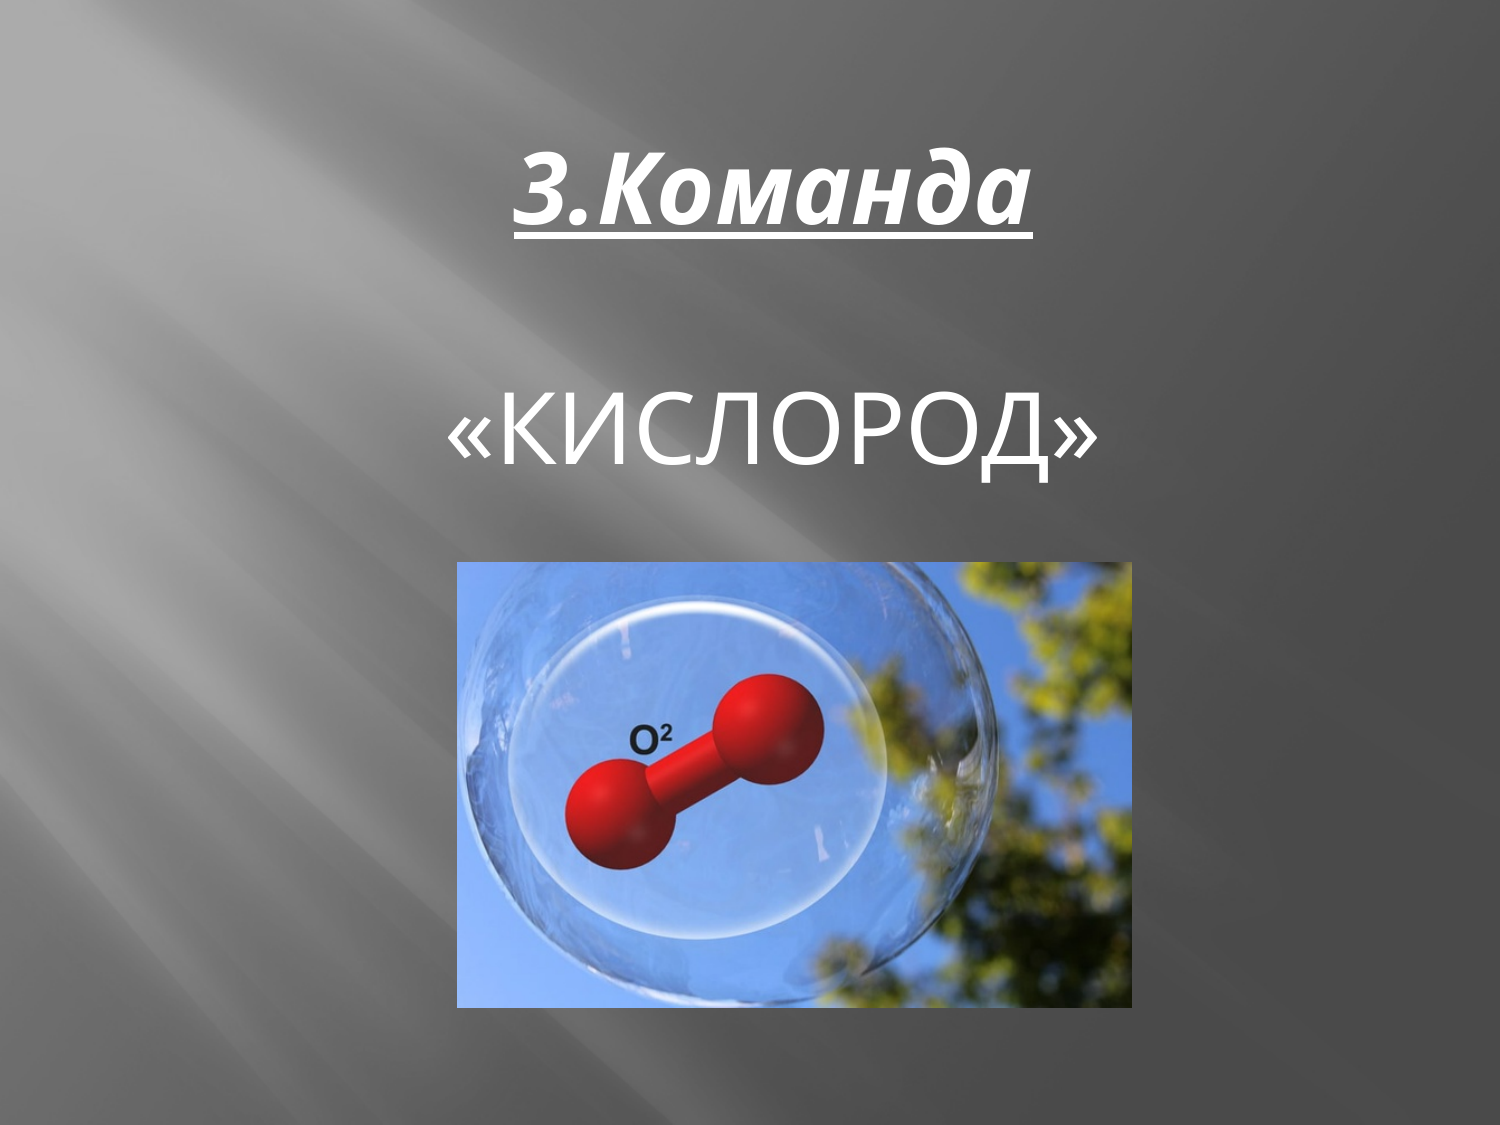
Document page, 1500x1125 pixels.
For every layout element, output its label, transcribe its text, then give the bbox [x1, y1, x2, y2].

text_box 3.Команда «КИСЛОРОД» [339, 117, 1207, 492]
picture [456, 562, 1132, 1009]
